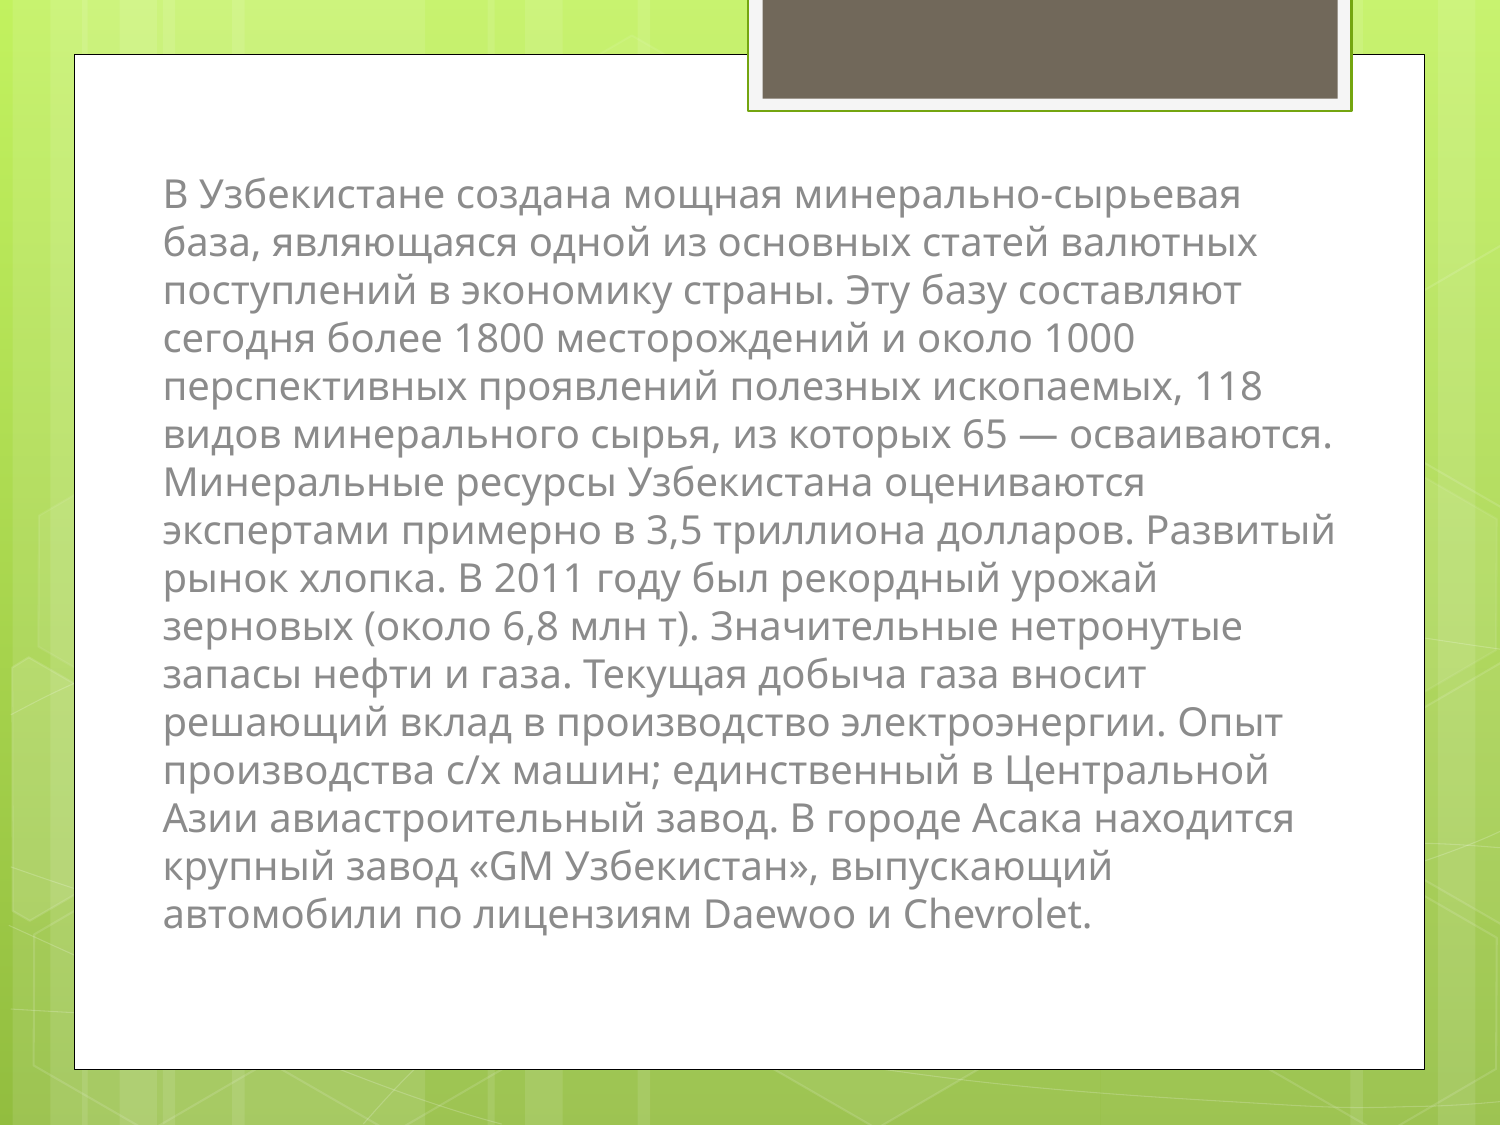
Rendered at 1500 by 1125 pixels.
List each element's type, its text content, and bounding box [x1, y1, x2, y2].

list В Узбекистане создана мощная минерально-сырьевая база, являющаяся одной из основных статей валютных поступлений в экономику страны. Эту базу составляют сегодня более 1800 месторождений и около 1000 перспективных проявлений полезных ископаемых, 118 видов минерального сырья, из которых 65 — осваиваются. Минеральные ресурсы Узбекистана оцениваются экспертами примерно в 3,5 триллиона долларов. Развитый рынок хлопка. В 2011 году был рекордный урожай зерновых (около 6,8 млн т). Значительные нетронутые запасы нефти и газа. Текущая добыча газа вносит решающий вклад в производство электроэнергии. Опыт производства с/х машин; единственный в Центральной Азии авиастроительный завод. В городе Асака находится крупный завод «GM Узбекистан», выпускающий автомобили по лицензиям Daewoo и Chevrolet. [147, 160, 1365, 988]
